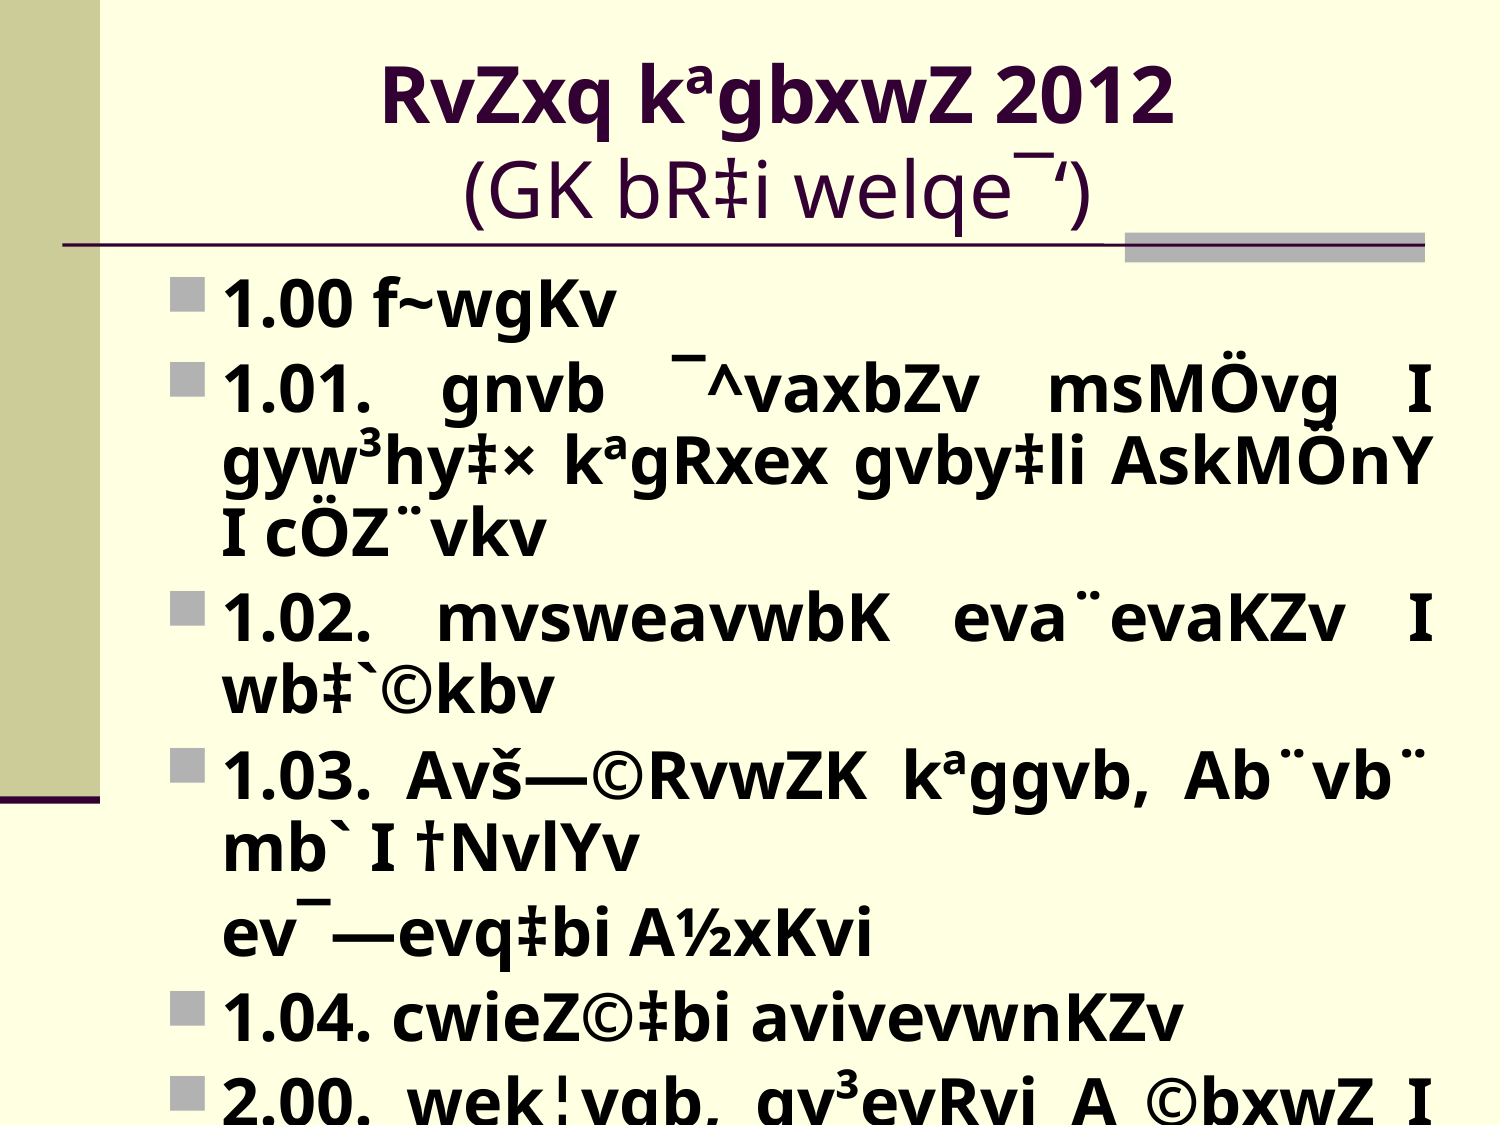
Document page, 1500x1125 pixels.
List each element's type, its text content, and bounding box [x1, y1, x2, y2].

title RvZxq kªgbxwZ 2012 (GK bR‡i welqe¯‘) [149, 45, 1426, 234]
list 1.00 f~wgKv 1.01. gnvb ¯^vaxbZv msMÖvg I gyw³hy‡× kªgRxex gvby‡li AskMÖnY I cÖZ¨vkv 1.02. mvsweavwbK eva¨evaKZv I wb‡`©kbv 1.03. Avš—©RvwZK kªggvb, Ab¨vb¨ mb` I †NvlYv ev¯—evq‡bi A½xKvi 1.04. cwieZ©‡bi avivevwnKZv 2.00. wek¦vqb, gy³evRvi A_©bxwZ I weivóªxqKi‡Yi †cÖw¶‡Z kªg I wk‡í cwieZ©b [149, 262, 1451, 1051]
